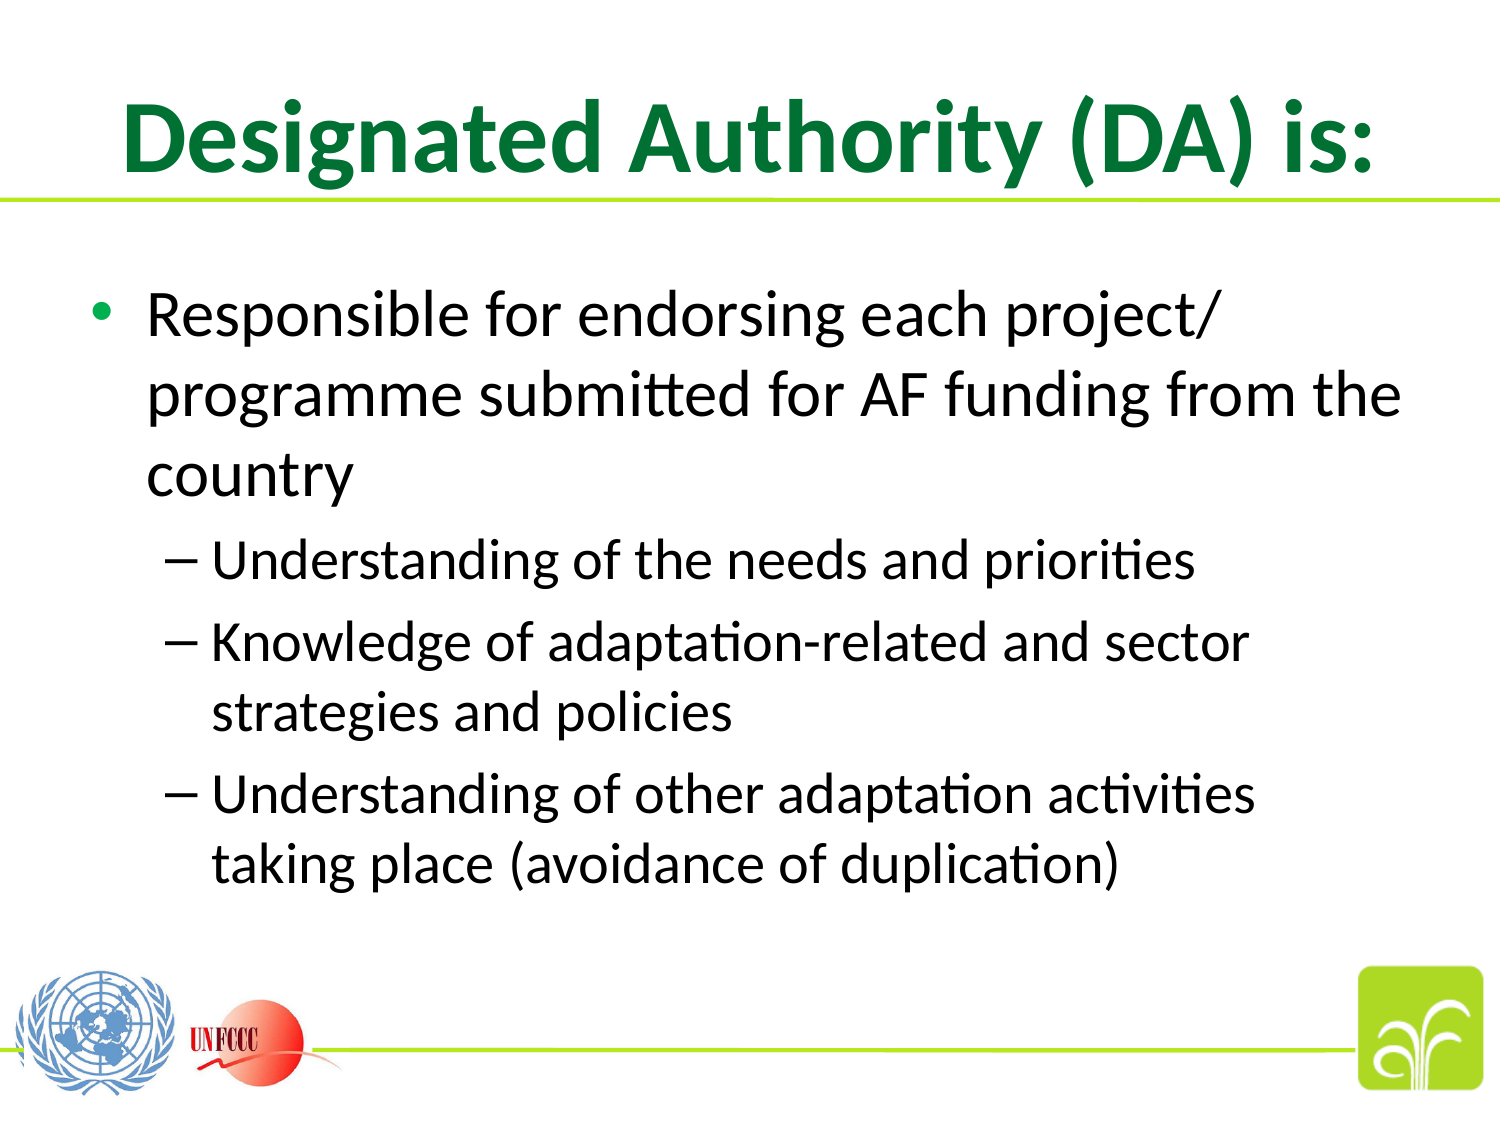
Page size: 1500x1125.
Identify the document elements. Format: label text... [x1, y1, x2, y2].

picture [12, 962, 351, 1107]
title Designated Authority (DA) is: [74, 37, 1426, 226]
list Responsible for endorsing each project/ programme submitted for AF funding from the country Understanding of the needs and priorities Knowledge of adaptation-related and sector strategies and policies Understanding of other adaptation activities taking place (avoidance of duplication) [74, 262, 1426, 1006]
picture [1324, 948, 1500, 1105]
